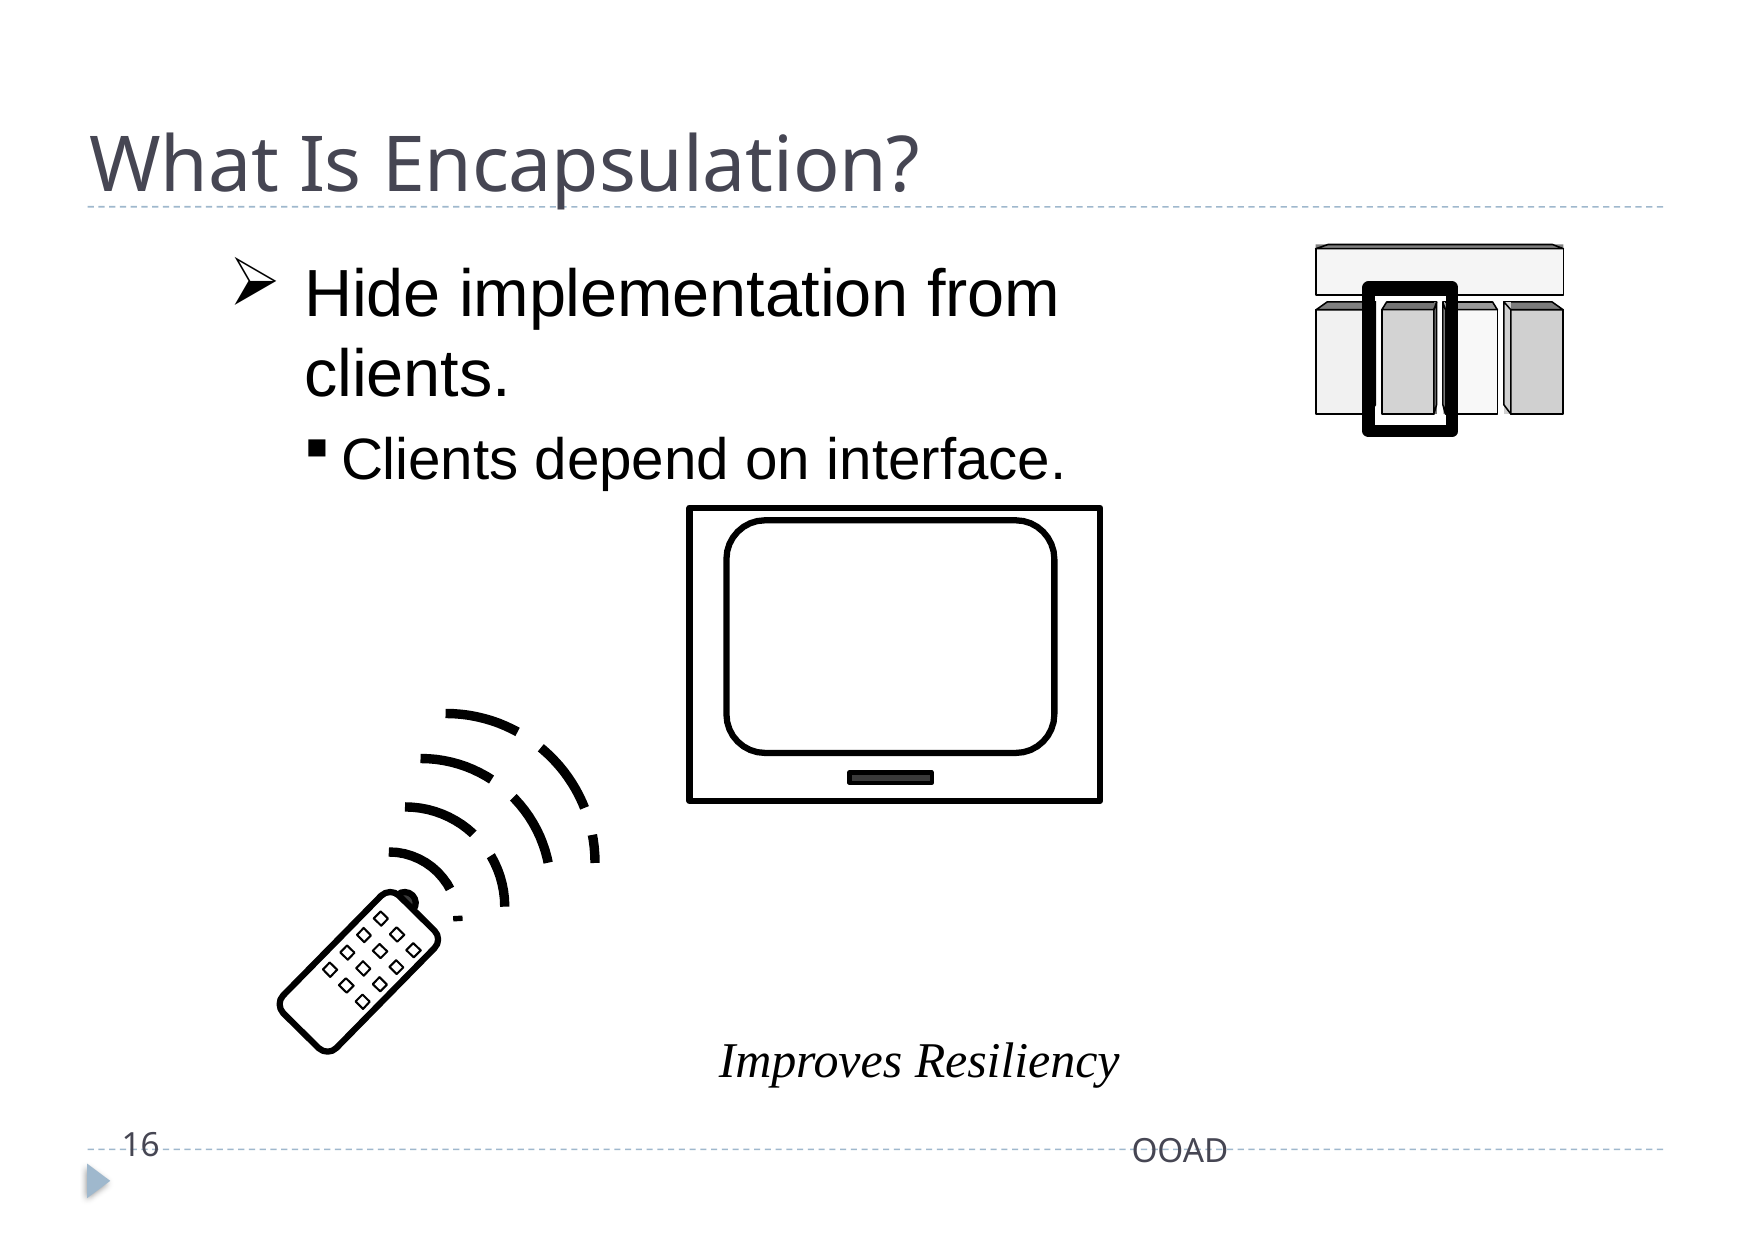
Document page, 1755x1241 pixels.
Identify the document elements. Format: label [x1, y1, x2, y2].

title [87, 0, 1667, 207]
text_box [1315, 244, 1564, 432]
text_box [388, 851, 459, 922]
text_box [227, 249, 1271, 491]
text_box [405, 806, 505, 907]
text_box [420, 758, 551, 889]
text_box [279, 892, 439, 1052]
text_box [716, 1027, 1125, 1088]
text_box [1503, 301, 1564, 415]
footer [556, 1149, 1229, 1241]
slide_number [117, 1149, 498, 1241]
text_box [689, 507, 1101, 801]
text_box [445, 713, 596, 863]
